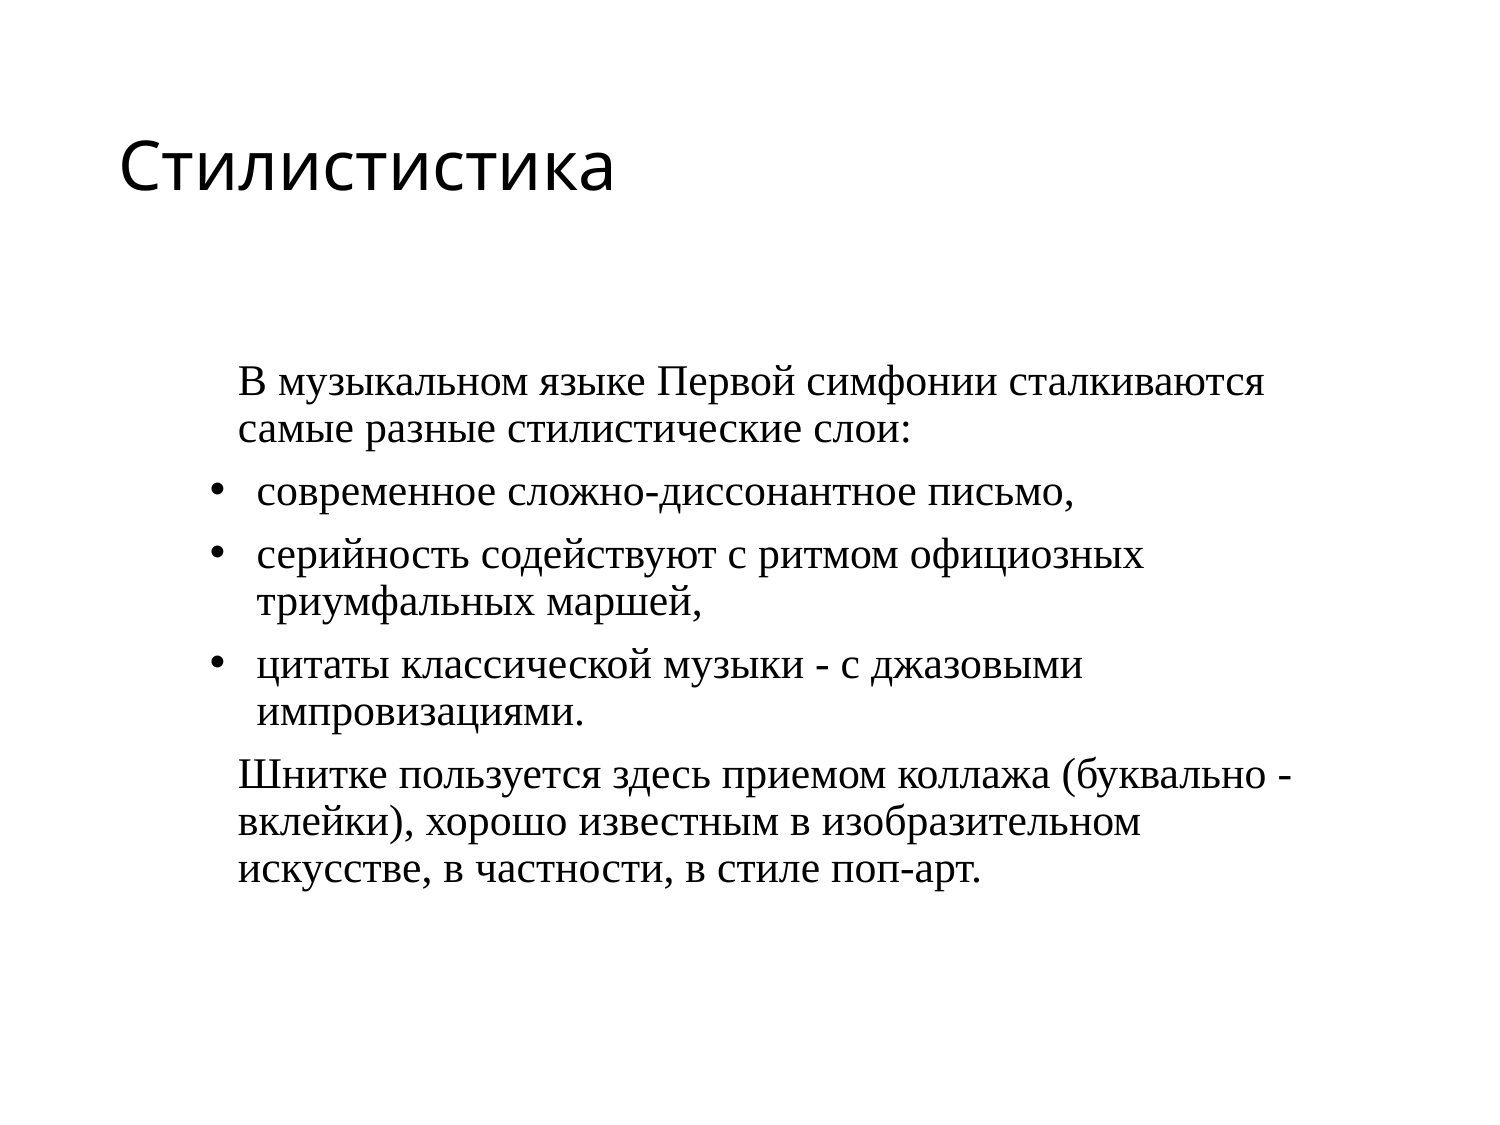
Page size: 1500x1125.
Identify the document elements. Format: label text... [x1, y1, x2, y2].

title Стилистистика [103, 59, 1397, 278]
list В музыкальном языке Первой симфонии сталкиваются самые разные стилистические слои: современное сложно-диссонантное письмо, серийность содействуют с ритмом официозных триумфальных маршей, цитаты классической музыки - с джазовыми импровизациями. Шнитке пользуется здесь приемом коллажа (буквально - вклейки), хорошо известным в изобразительном искусстве, в частности, в стиле поп-арт. [194, 349, 1317, 900]
